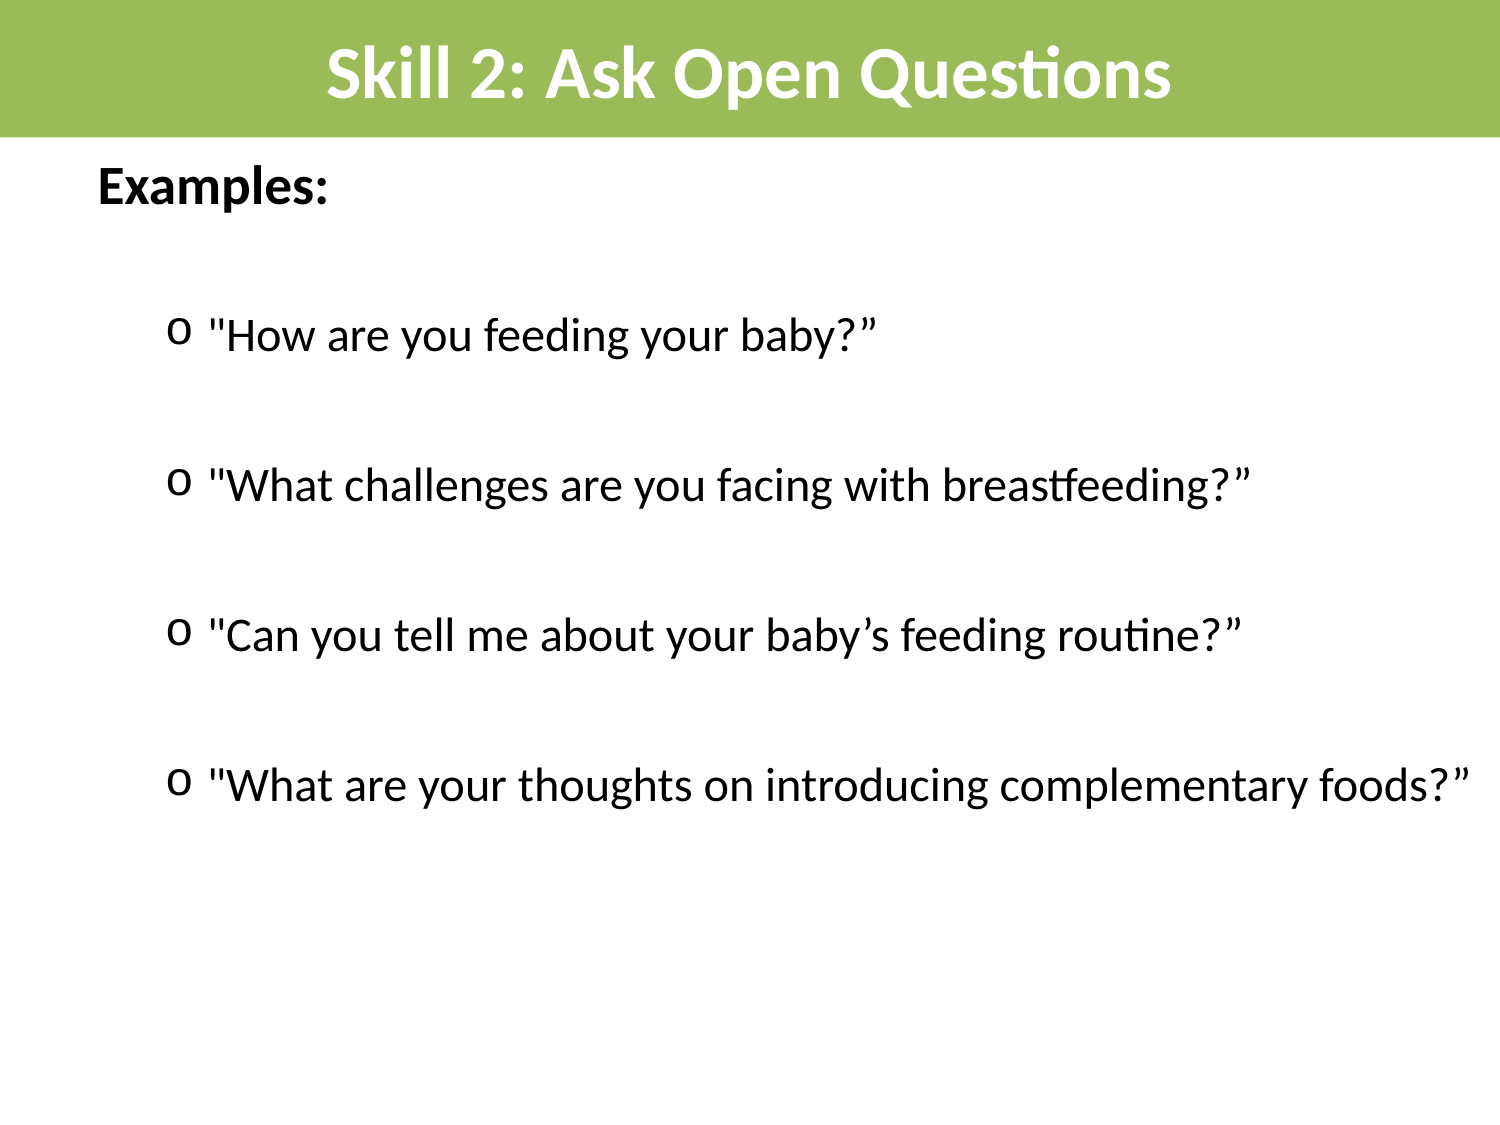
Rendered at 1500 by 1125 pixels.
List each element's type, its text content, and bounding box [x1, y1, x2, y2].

list Examples: "How are you feeding your baby?” "What challenges are you facing with breastfeeding?” "Can you tell me about your baby’s feeding routine?” "What are your thoughts on introducing complementary foods?” [82, 142, 1495, 885]
text_box Skill 2: Ask Open Questions [0, 0, 1500, 138]
